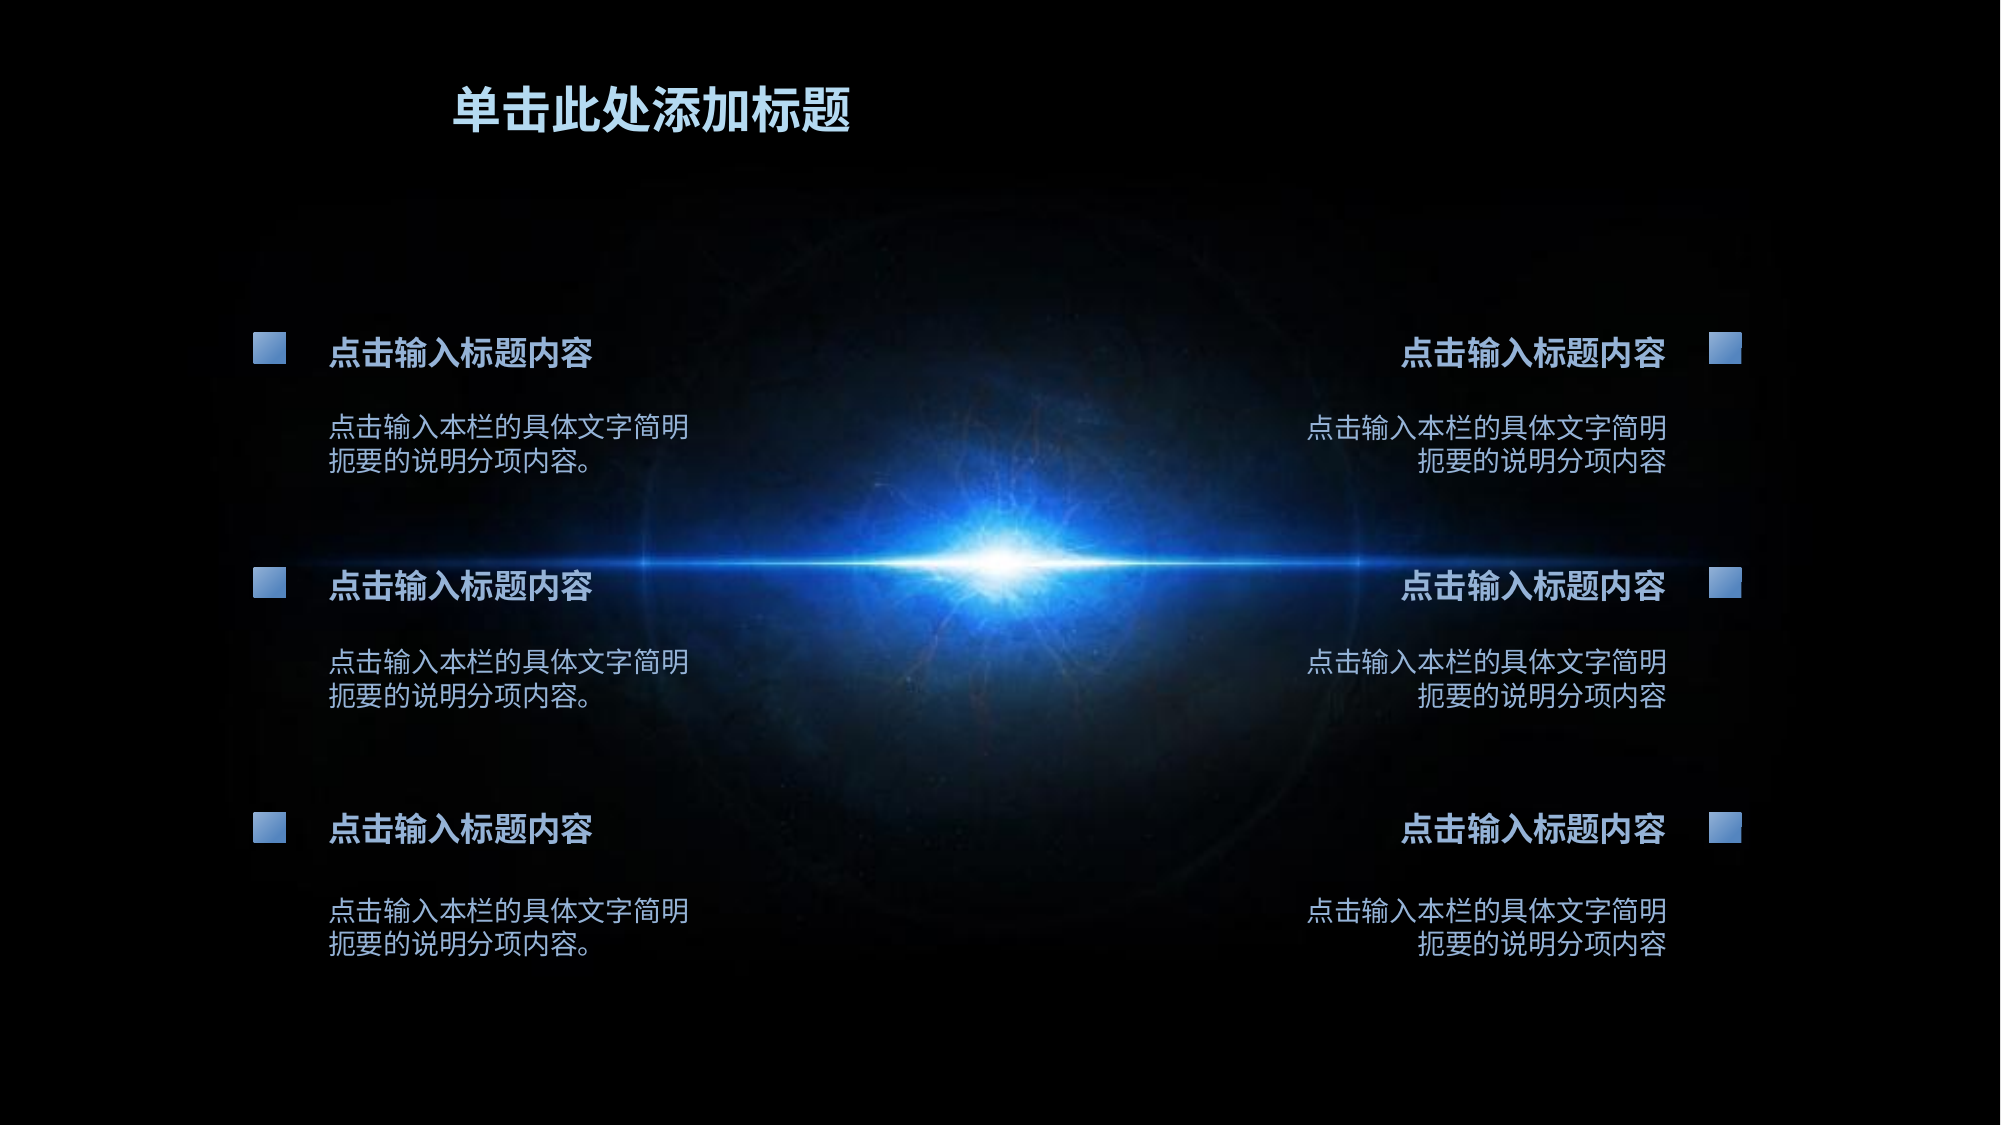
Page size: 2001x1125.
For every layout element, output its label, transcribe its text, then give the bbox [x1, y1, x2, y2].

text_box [253, 294, 886, 437]
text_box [1222, 528, 1741, 635]
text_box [253, 528, 774, 635]
picture [0, 0, 2001, 1125]
text_box 单击此处添加标题 [436, 70, 1154, 146]
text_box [779, 366, 1218, 805]
text_box 点击输入本栏的具体文字简明扼要的说明分项内容 [1299, 665, 1668, 692]
text_box 点击输入本栏的具体文字简明扼要的说明分项内容。 [328, 913, 717, 941]
text_box 点击输入本栏的具体文字简明扼要的说明分项内容。 [328, 664, 717, 692]
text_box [1110, 294, 1742, 437]
text_box 点击输入本栏的具体文字简明扼要的说明分项内容 [1299, 444, 1668, 457]
text_box 点击输入本栏的具体文字简明扼要的说明分项内容。 [328, 444, 717, 457]
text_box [253, 736, 886, 878]
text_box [1108, 736, 1744, 878]
text_box 点击输入本栏的具体文字简明扼要的说明分项内容 [1299, 914, 1668, 941]
